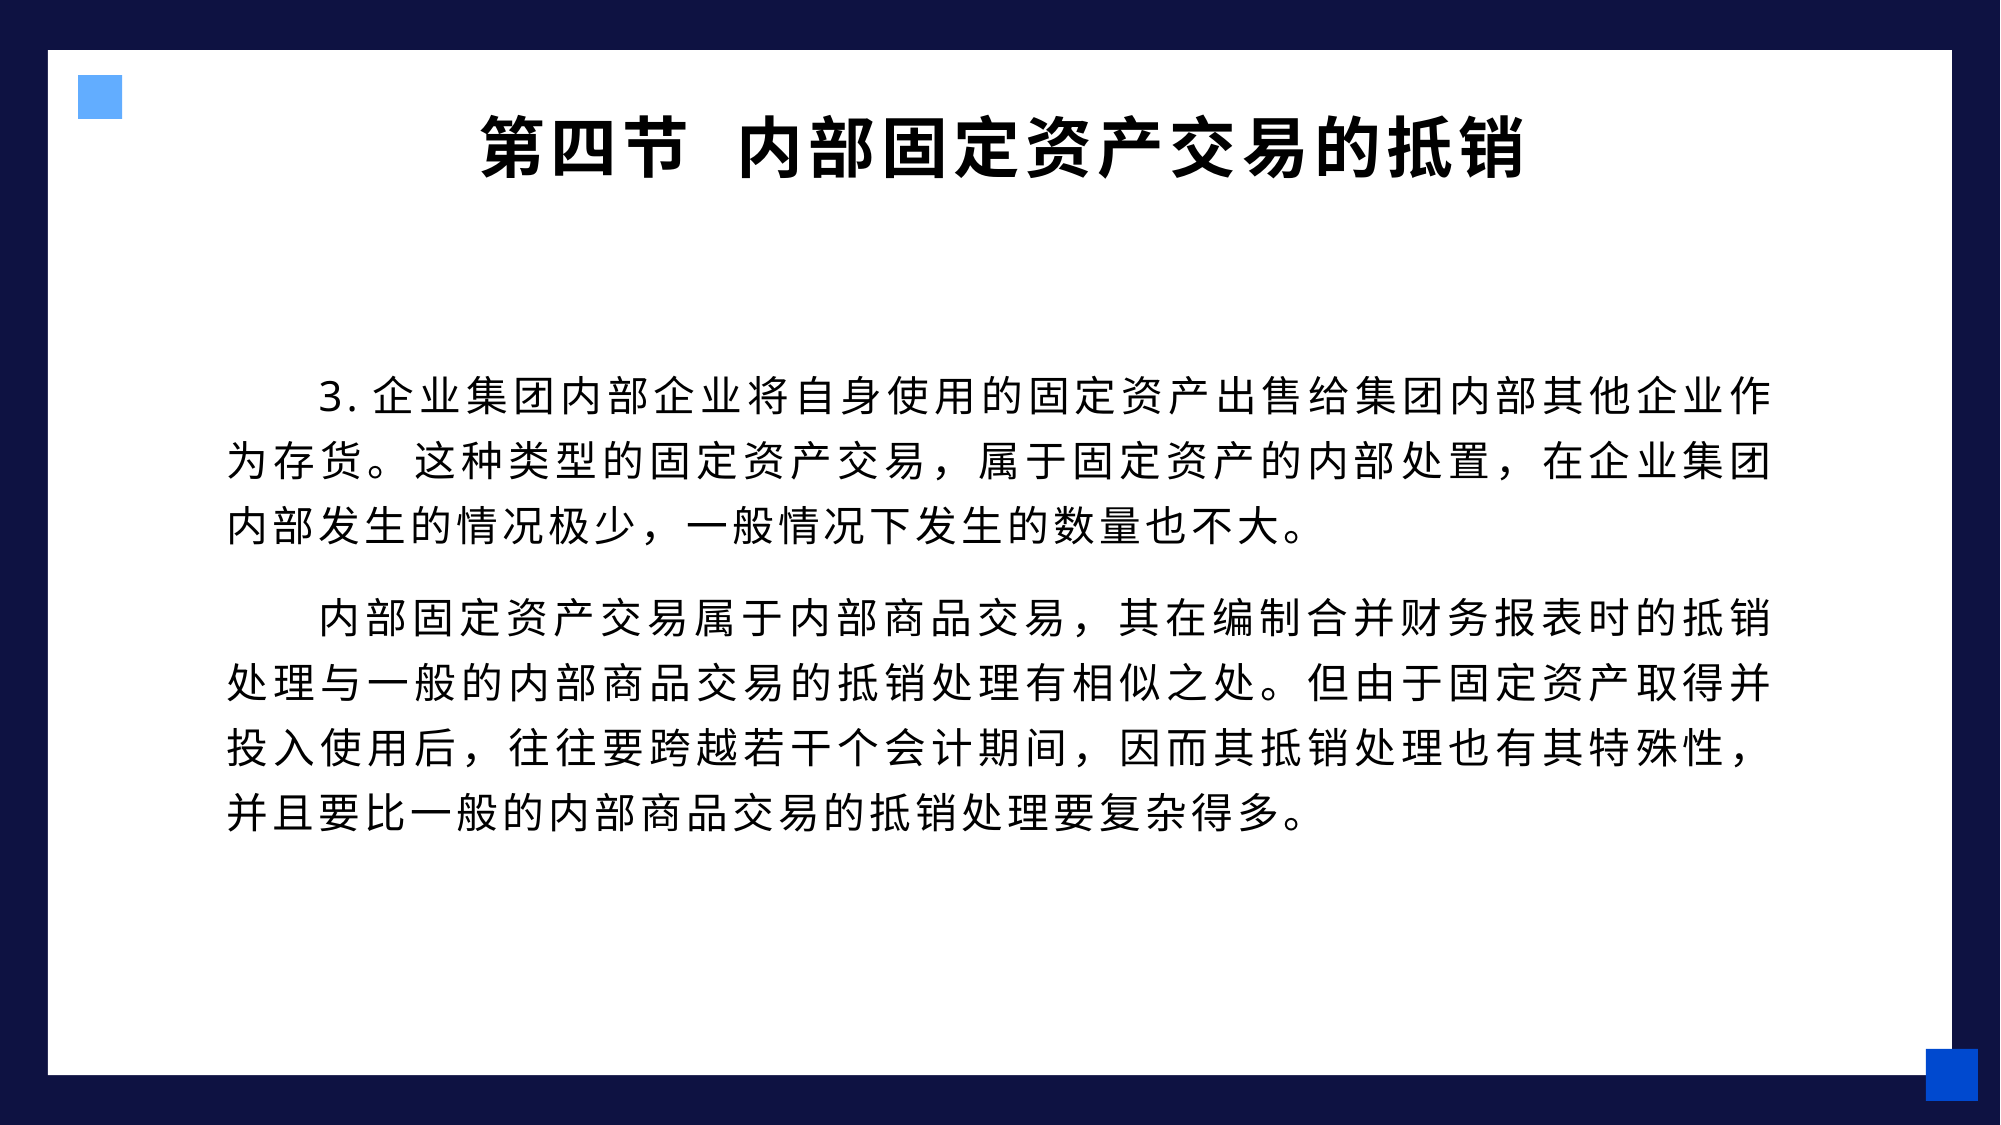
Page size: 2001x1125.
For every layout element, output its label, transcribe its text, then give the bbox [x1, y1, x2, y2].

list 3.企业集团内部企业将自身使用的固定资产出售给集团内部其他企业作为存货。这种类型的固定资产交易，属于固定资产的内部处置，在企业集团内部发生的情况极少，一般情况下发生的数量也不大。 内部固定资产交易属于内部商品交易，其在编制合并财务报表时的抵销处理与一般的内部商品交易的抵销处理有相似之处。但由于固定资产取得并投入使用后，往往要跨越若干个会计期间，因而其抵销处理也有其特殊性，并且要比一般的内部商品交易的抵销处理要复杂得多。 [210, 354, 1790, 921]
text_box 第四节 内部固定资产交易的抵销 [376, 75, 1625, 200]
